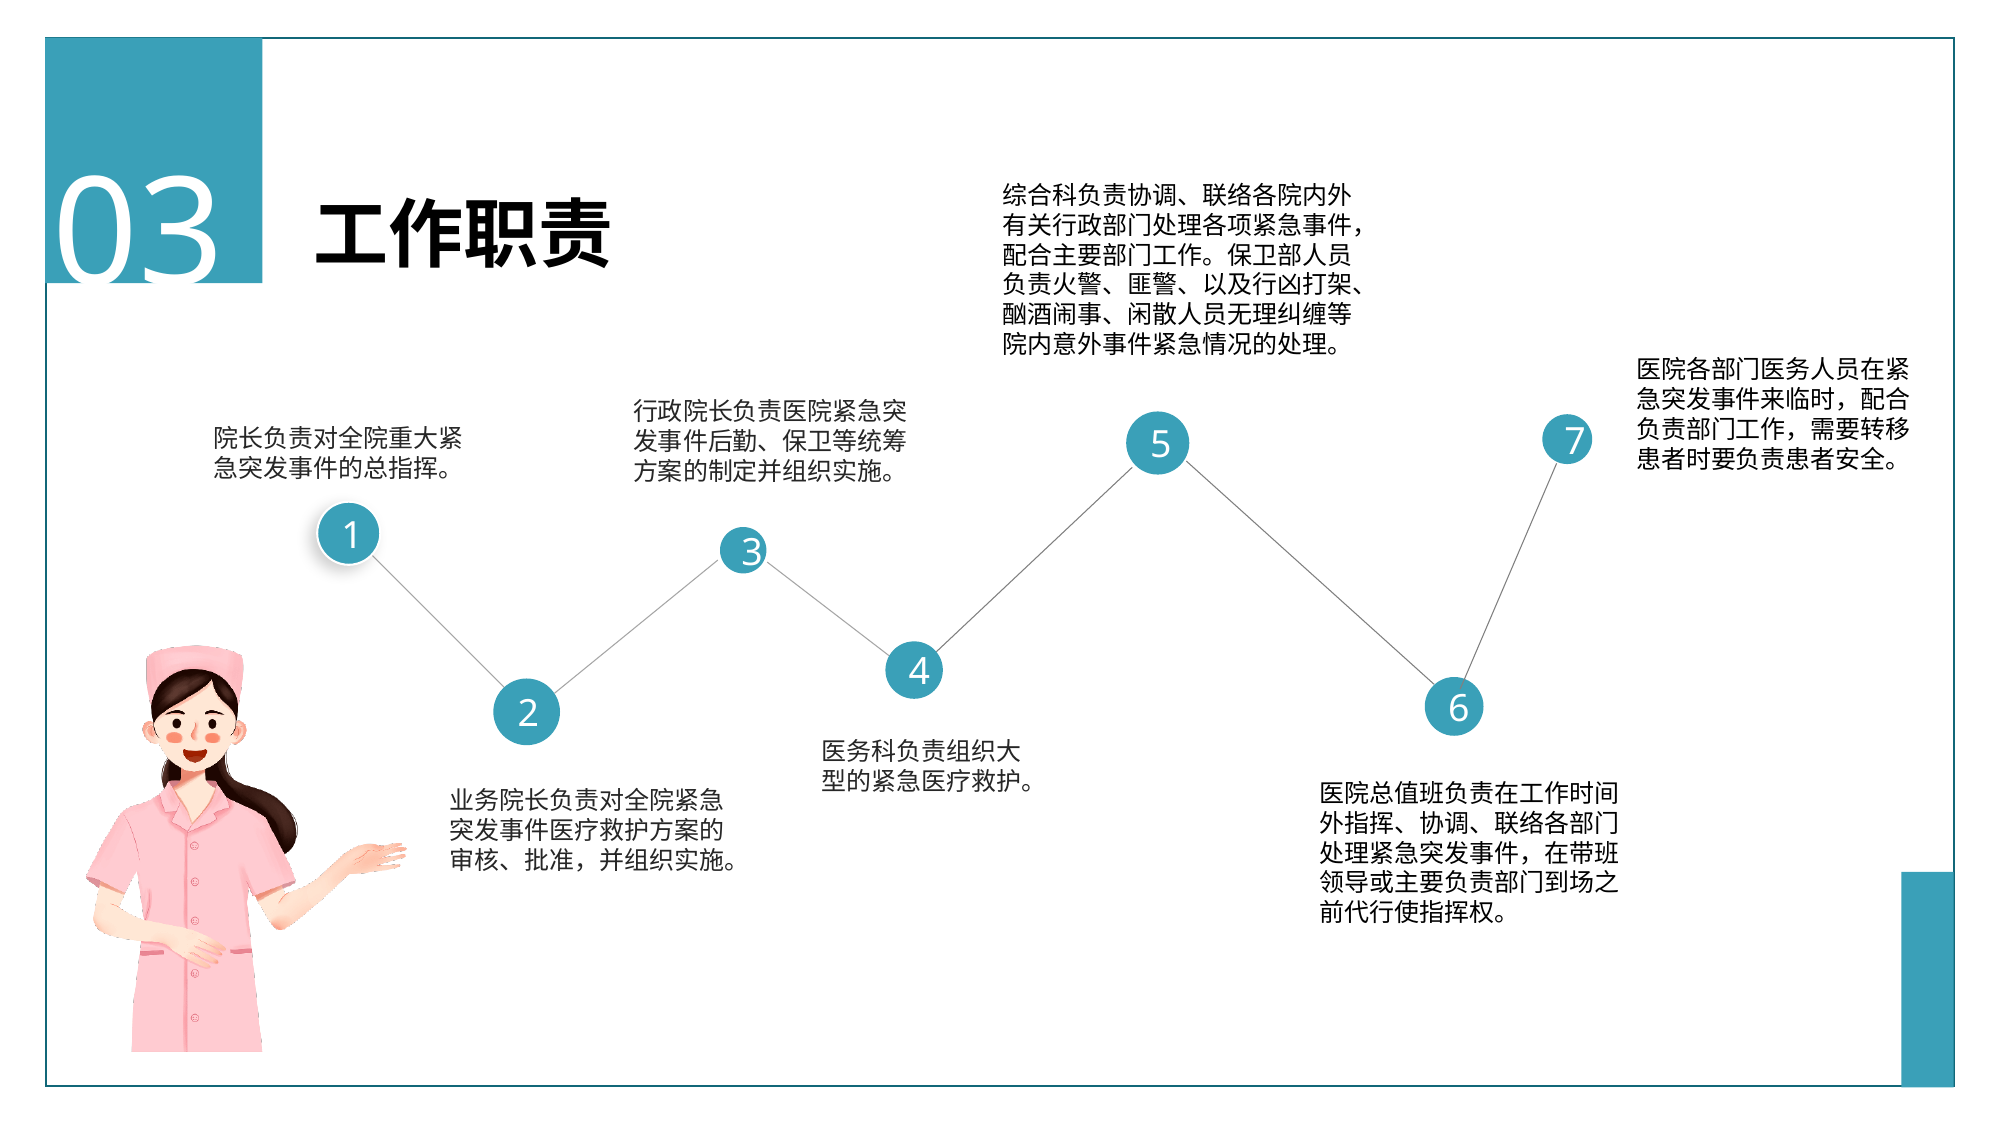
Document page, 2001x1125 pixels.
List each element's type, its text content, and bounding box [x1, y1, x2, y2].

text_box 业务院长负责对全院紧急突发事件医疗救护方案的审核、批准，并组织实施。 [468, 777, 758, 882]
text_box 行政院长负责医院紧急突发事件后勤、保卫等统筹方案的制定并组织实施。 [618, 388, 926, 411]
text_box 综合科负责协调、联络各院内外有关行政部门处理各项紧急事件，配合主要部门工作。保卫部人员负责火警、匪警、以及行凶打架、酗酒闹事、闲散人员无理纠缠等院内意外事件紧急情况的处理。 [987, 171, 1380, 367]
text_box 医院总值班负责在工作时间外指挥、协调、联络各部门处理紧急突发事件，在带班领导或主要负责部门到场之前代行使指挥权。 [1304, 739, 1656, 935]
text_box 03 [37, 126, 239, 322]
text_box 医务科负责组织大型的紧急医疗救护。 [806, 746, 1052, 804]
text_box 医院各部门医务人员在紧急突发事件来临时，配合负责部门工作，需要转移患者时要负责患者安全。 [1621, 345, 1945, 481]
text_box [44, 36, 263, 284]
text_box [1900, 871, 1955, 1088]
text_box 院长负责对全院重大紧急突发事件的总指挥。 [199, 414, 317, 490]
text_box 工作职责 [298, 179, 629, 285]
picture [24, 553, 468, 1125]
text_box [317, 411, 1593, 746]
